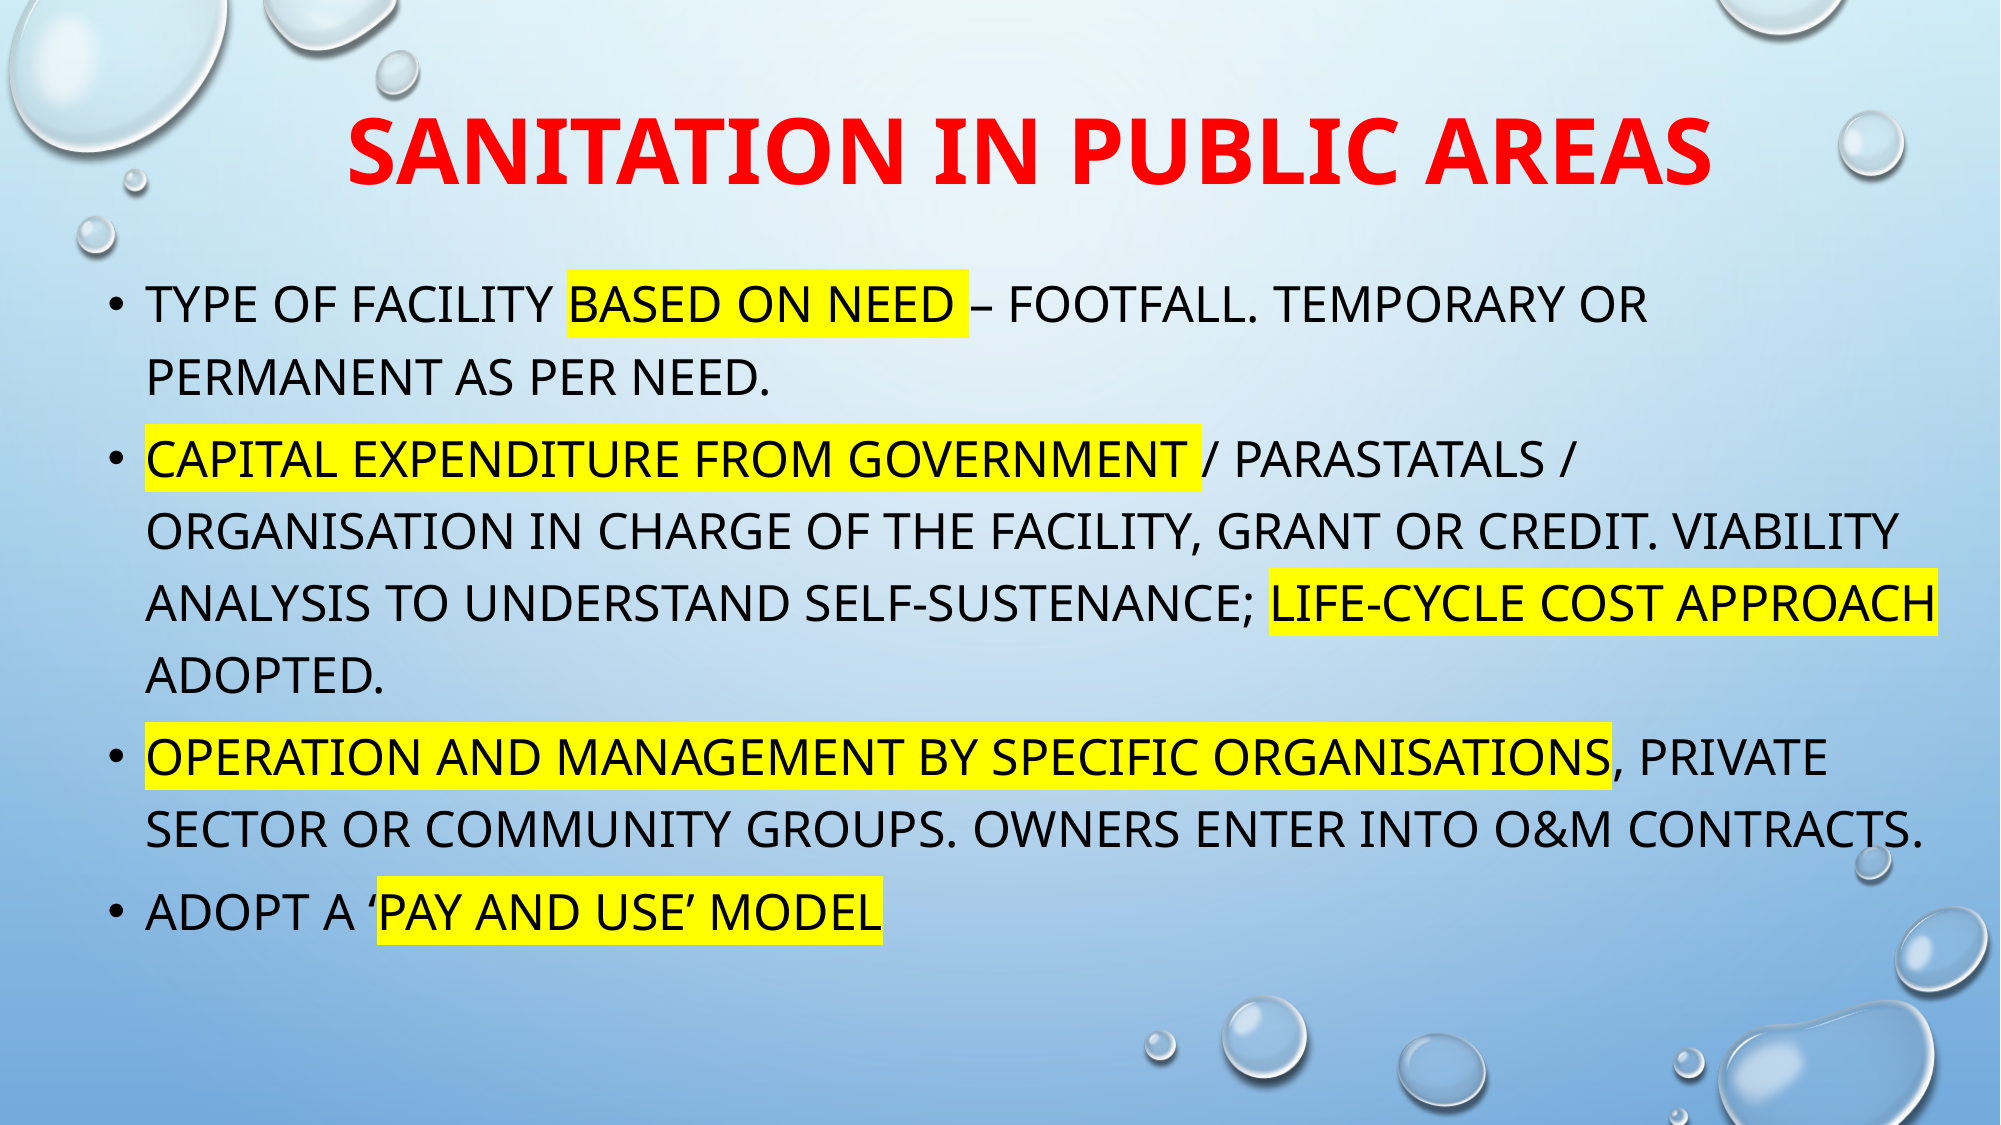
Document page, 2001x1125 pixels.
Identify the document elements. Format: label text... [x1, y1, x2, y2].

list type of facility based on need – footfall. temporary or permanent as per need. capital expenditure from Government / parastatals / organisation in charge of the facility, grant or credit. viability analysis to understand self-sustenance; life-cycle cost approach adopted. operation and management by specific organisations, private sector or community groups. owners enter into O&M contracts. adopt a ‘Pay and use’ model [17, 253, 1962, 1080]
title Sanitation in public areas [180, 56, 1881, 253]
picture [0, 0, 2000, 1125]
